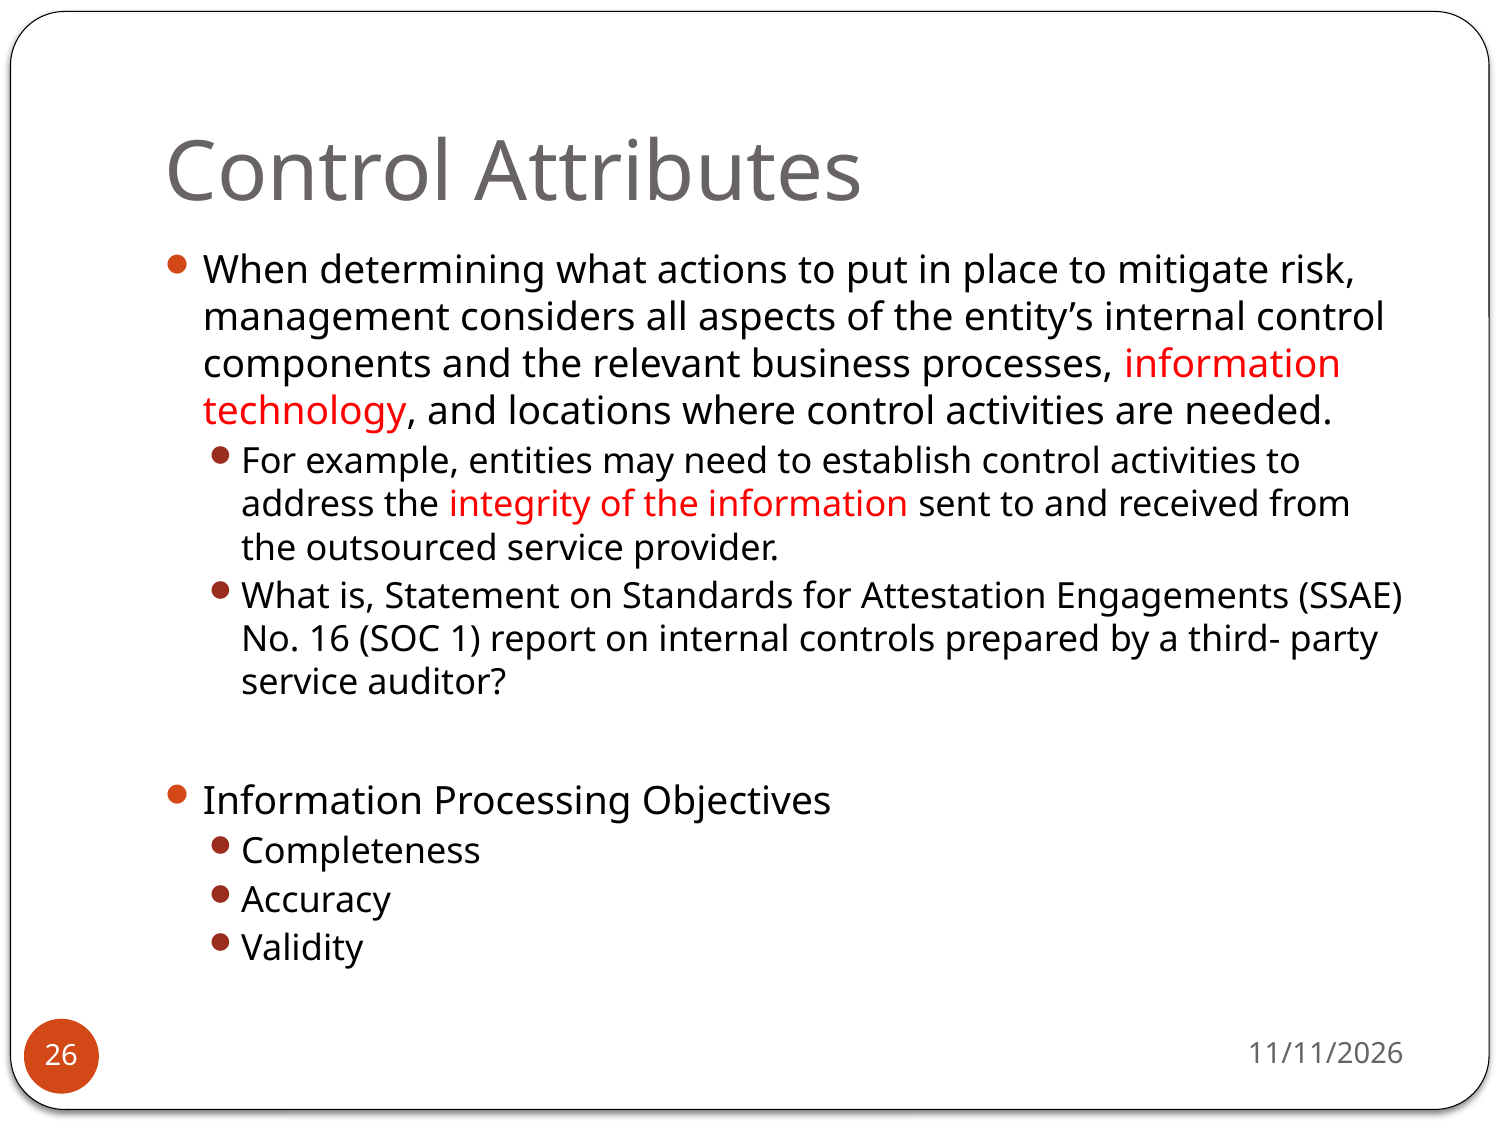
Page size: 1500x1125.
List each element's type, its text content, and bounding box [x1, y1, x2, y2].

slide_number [1012, 1015, 1419, 1094]
title Control Attributes [150, 45, 1425, 233]
list When determining what actions to put in place to mitigate risk, management considers all aspects of the entity’s internal control components and the relevant business processes, information technology, and locations where control activities are needed. For example, entities may need to establish control activities to address the integrity of the information sent to and received from the outsourced service provider. What is, Statement on Standards for Attestation Engagements (SSAE) No. 16 (SOC 1) report on internal controls prepared by a third- party service auditor? Information Processing Objectives Completeness Accuracy Validity [150, 237, 1425, 988]
slide_number 26 [23, 1018, 99, 1094]
